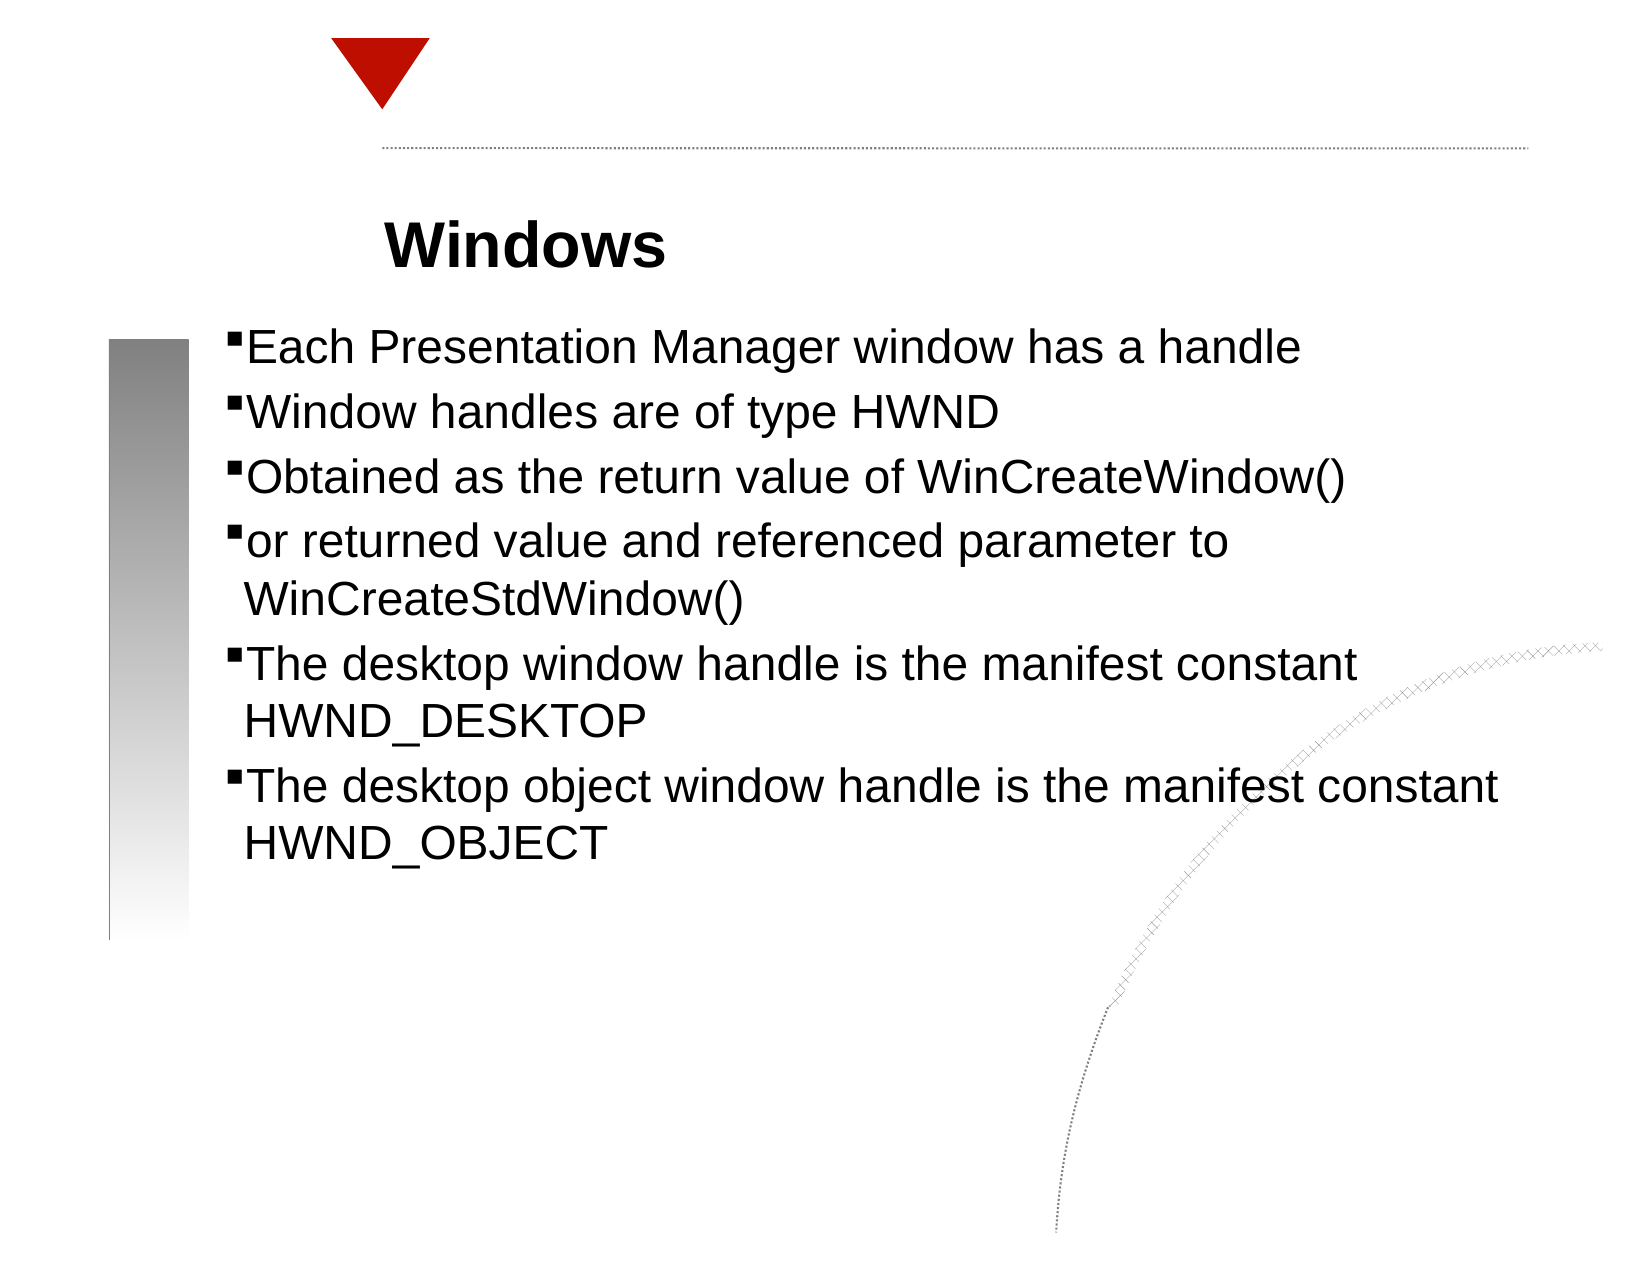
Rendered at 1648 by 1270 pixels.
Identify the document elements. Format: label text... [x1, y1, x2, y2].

text_box Each Presentation Manager window has a handle Window handles are of type HWND Obtained as the return value of WinCreateWindow() or returned value and referenced parameter to WinCreateStdWindow() The desktop window handle is the manifest constant HWND_DESKTOP The desktop object window handle is the manifest constant HWND_OBJECT [223, 315, 1532, 870]
text_box Windows [384, 202, 1538, 281]
